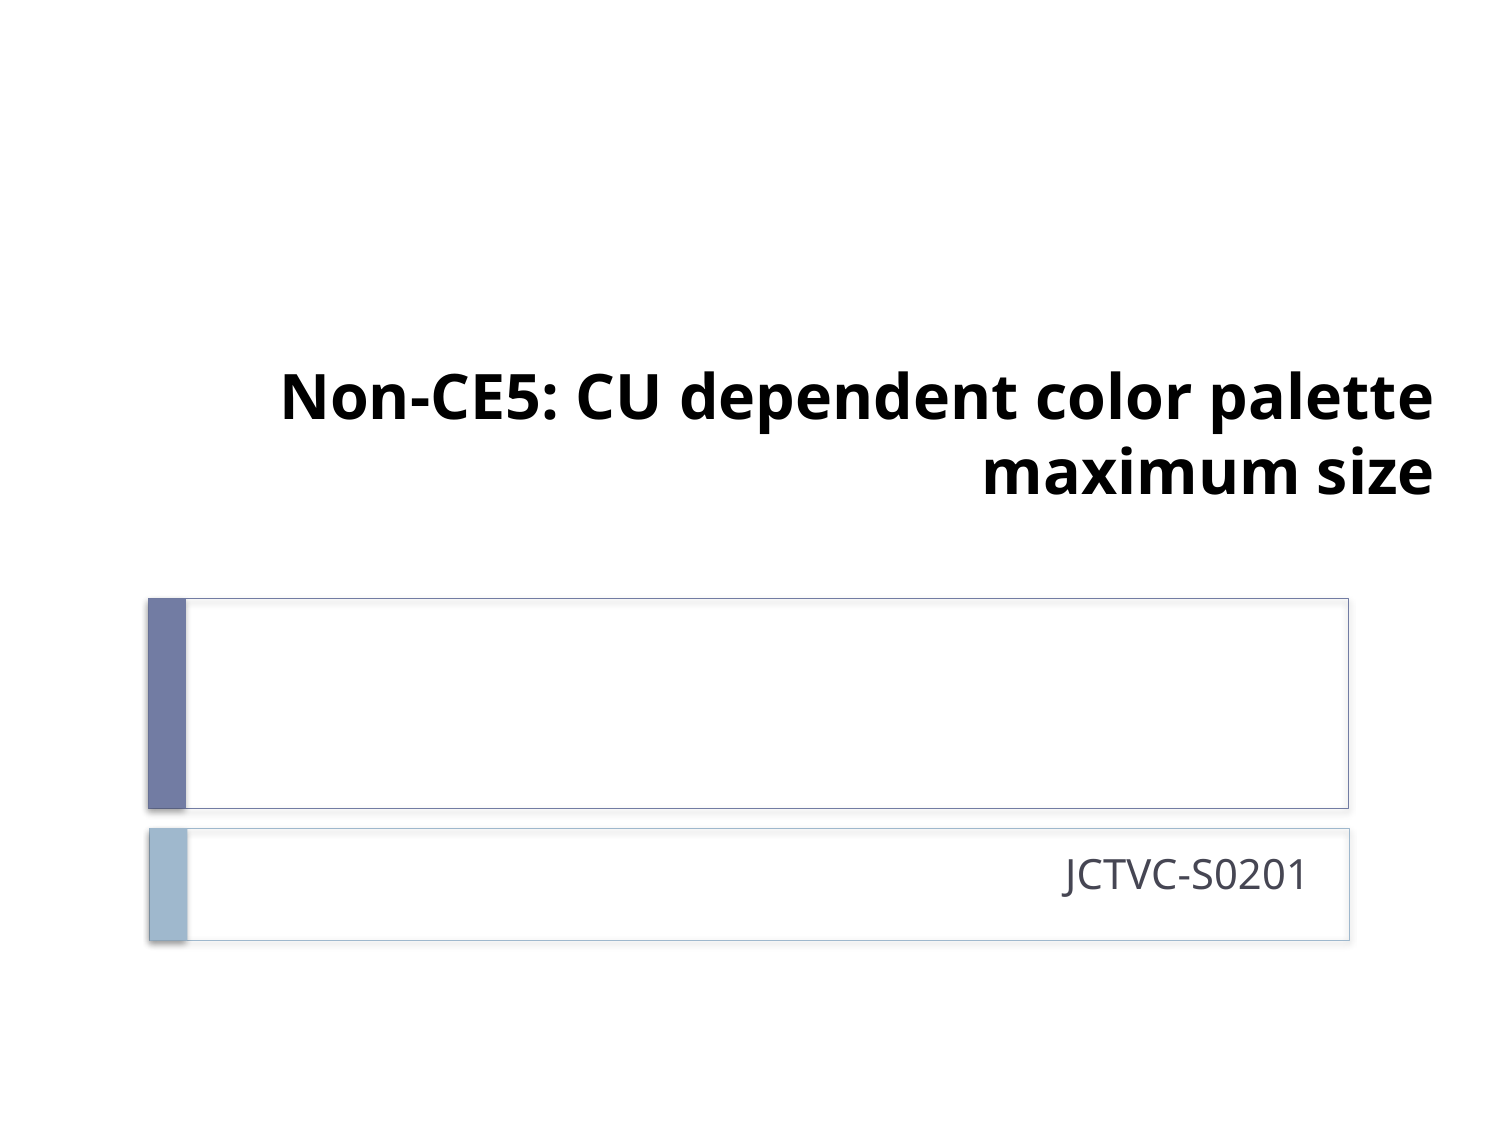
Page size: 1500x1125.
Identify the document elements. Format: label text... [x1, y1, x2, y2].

subtitle JCTVC-S0201 [200, 840, 1325, 929]
title Non-CE5: CU dependent color palette maximum size [62, 349, 1450, 591]
